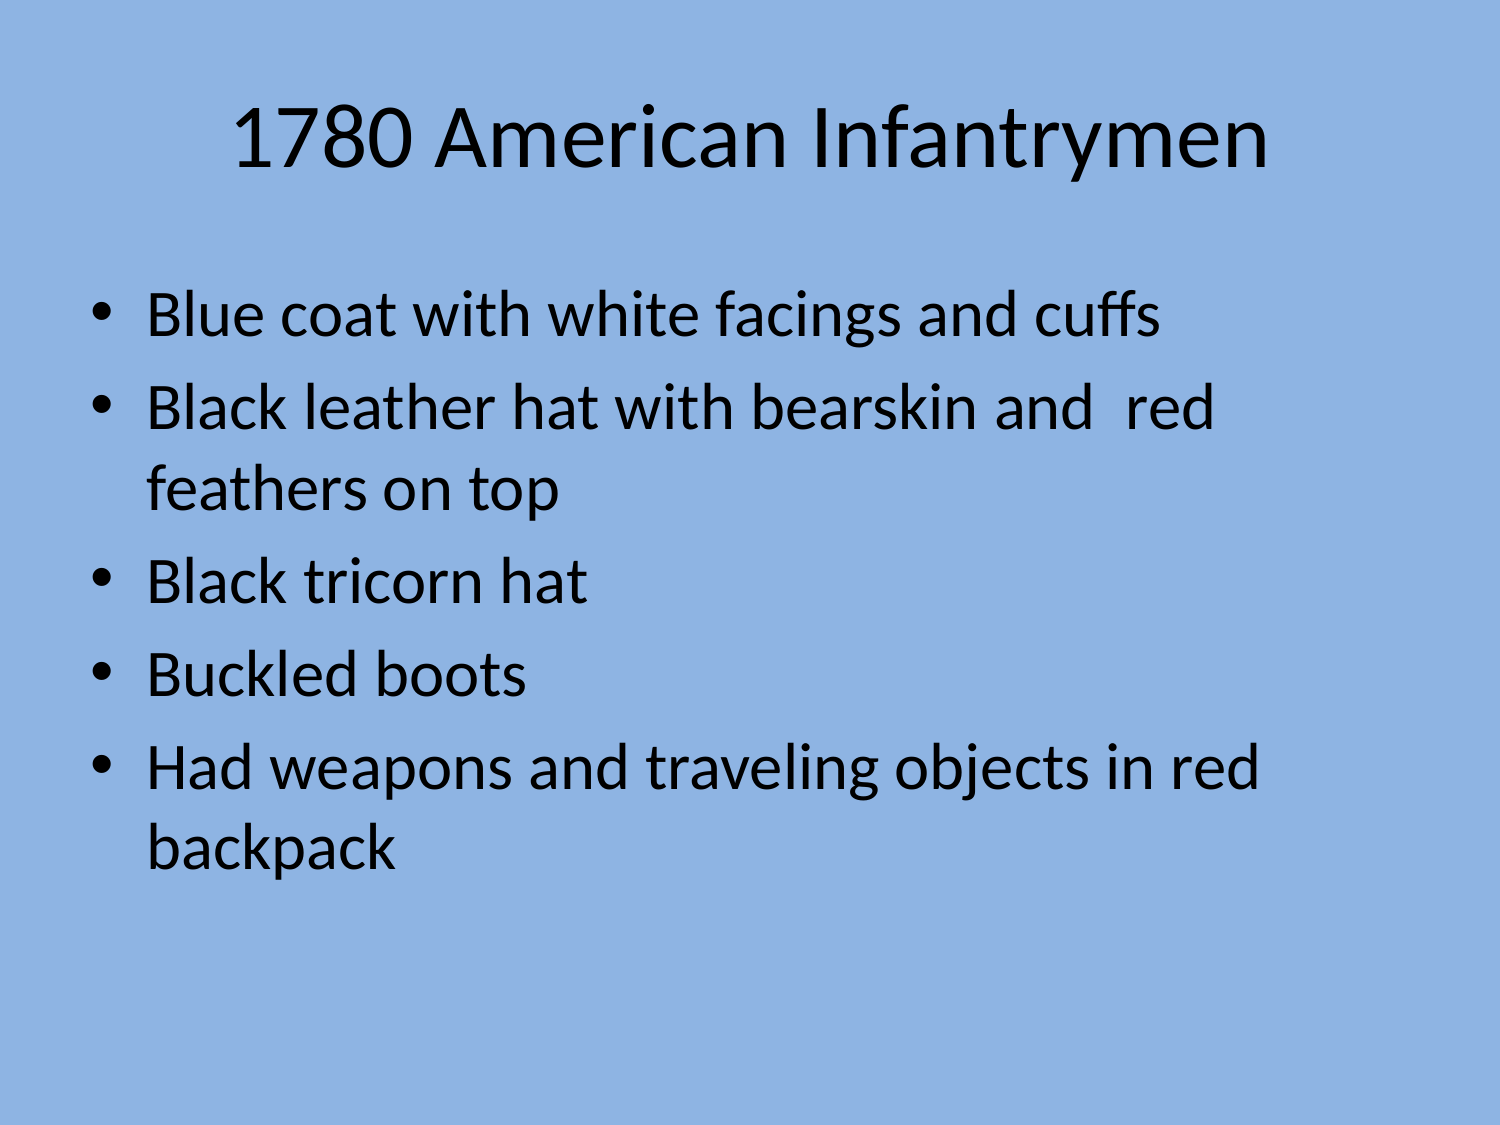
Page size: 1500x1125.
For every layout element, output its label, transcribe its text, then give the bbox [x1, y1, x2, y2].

list Blue coat with white facings and cuffs Black leather hat with bearskin and red feathers on top Black tricorn hat Buckled boots Had weapons and traveling objects in red backpack [75, 262, 1425, 1005]
title 1780 American Infantrymen [75, 37, 1425, 225]
